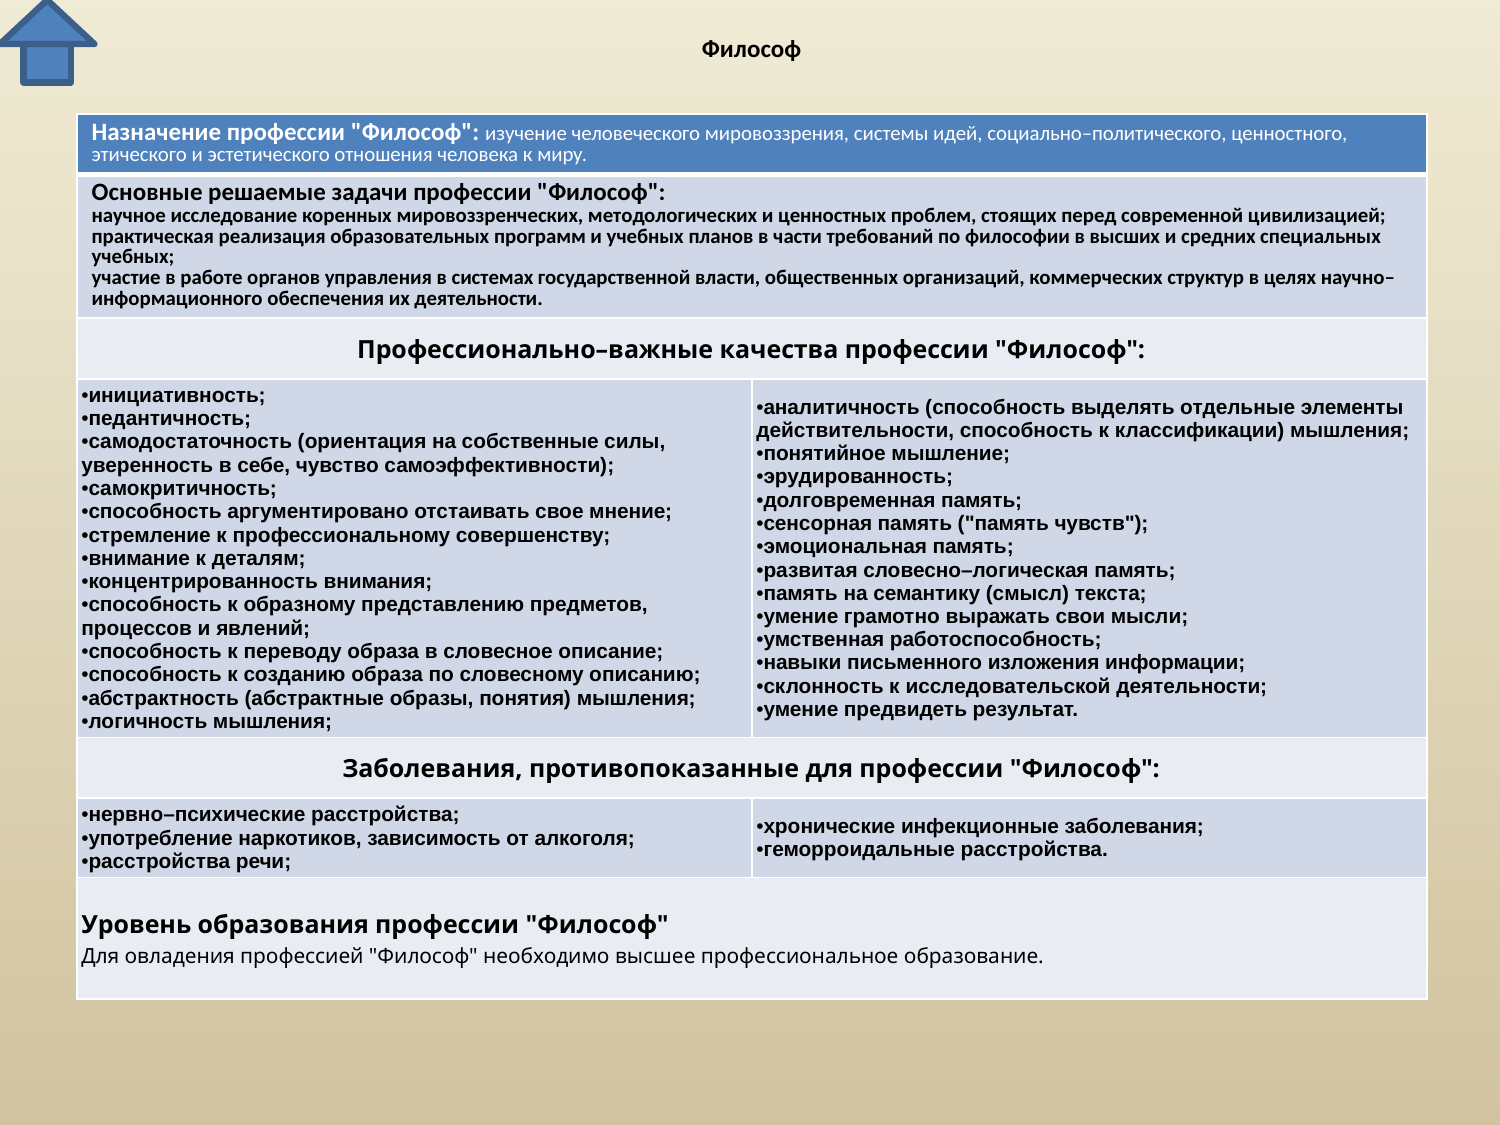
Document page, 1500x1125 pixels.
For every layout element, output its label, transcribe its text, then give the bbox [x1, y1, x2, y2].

table_header Назначение профессии "Философ": изучение человеческого мировоззрения, системы идей, социально–политического, ценностного, этического и эстетического отношения человека к миру. [78, 115, 1426, 172]
table_cell хронические инфекционные заболевания; геморроидальные расстройства. [753, 799, 1426, 877]
table_cell аналитичность (способность выделять отдельные элементы действительности, способность к классификации) мышления; понятийное мышление; эрудированность; долговременная память; сенсорная память ("память чувств"); эмоциональная память; развитая словесно–логическая память; память на семантику (смысл) текста; умение грамотно выражать свои мысли; умственная работоспособность; навыки письменного изложения информации; склонность к исследовательской деятельности; умение предвидеть результат. [753, 380, 1426, 737]
table_cell Уровень образования профессии "Философ" Для овладения профессией "Философ" необходимо высшее профессиональное образование. [78, 878, 1426, 998]
table_cell Профессионально–важные качества профессии "Философ": [78, 319, 1426, 378]
table_cell нервно–психические расстройства; употребление наркотиков, зависимость от алкоголя; расстройства речи; [78, 799, 751, 877]
title Философ [76, 0, 1427, 96]
table_cell Заболевания, противопоказанные для профессии "Философ": [78, 738, 1426, 797]
table_cell инициативность; педантичность; самодостаточность (ориентация на собственные силы, уверенность в себе, чувство самоэффективности); самокритичность; способность аргументировано отстаивать свое мнение; стремление к профессиональному совершенству; внимание к деталям; концентрированность внимания; способность к образному представлению предметов, процессов и явлений; способность к переводу образа в словесное описание; способность к созданию образа по словесному описанию; абстрактность (абстрактные образы, понятия) мышления; логичность мышления; [78, 380, 751, 737]
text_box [1, 1, 93, 81]
table_cell Основные решаемые задачи профессии "Философ": научное исследование коренных мировоззренческих, методологических и ценностных проблем, стоящих перед современной цивилизацией; практическая реализация образовательных программ и учебных планов в части требований по философии в высших и средних специальных учебных; участие в работе органов управления в системах государственной власти, общественных организаций, коммерческих структур в целях научно–информационного обеспечения их деятельности. [78, 177, 1426, 317]
